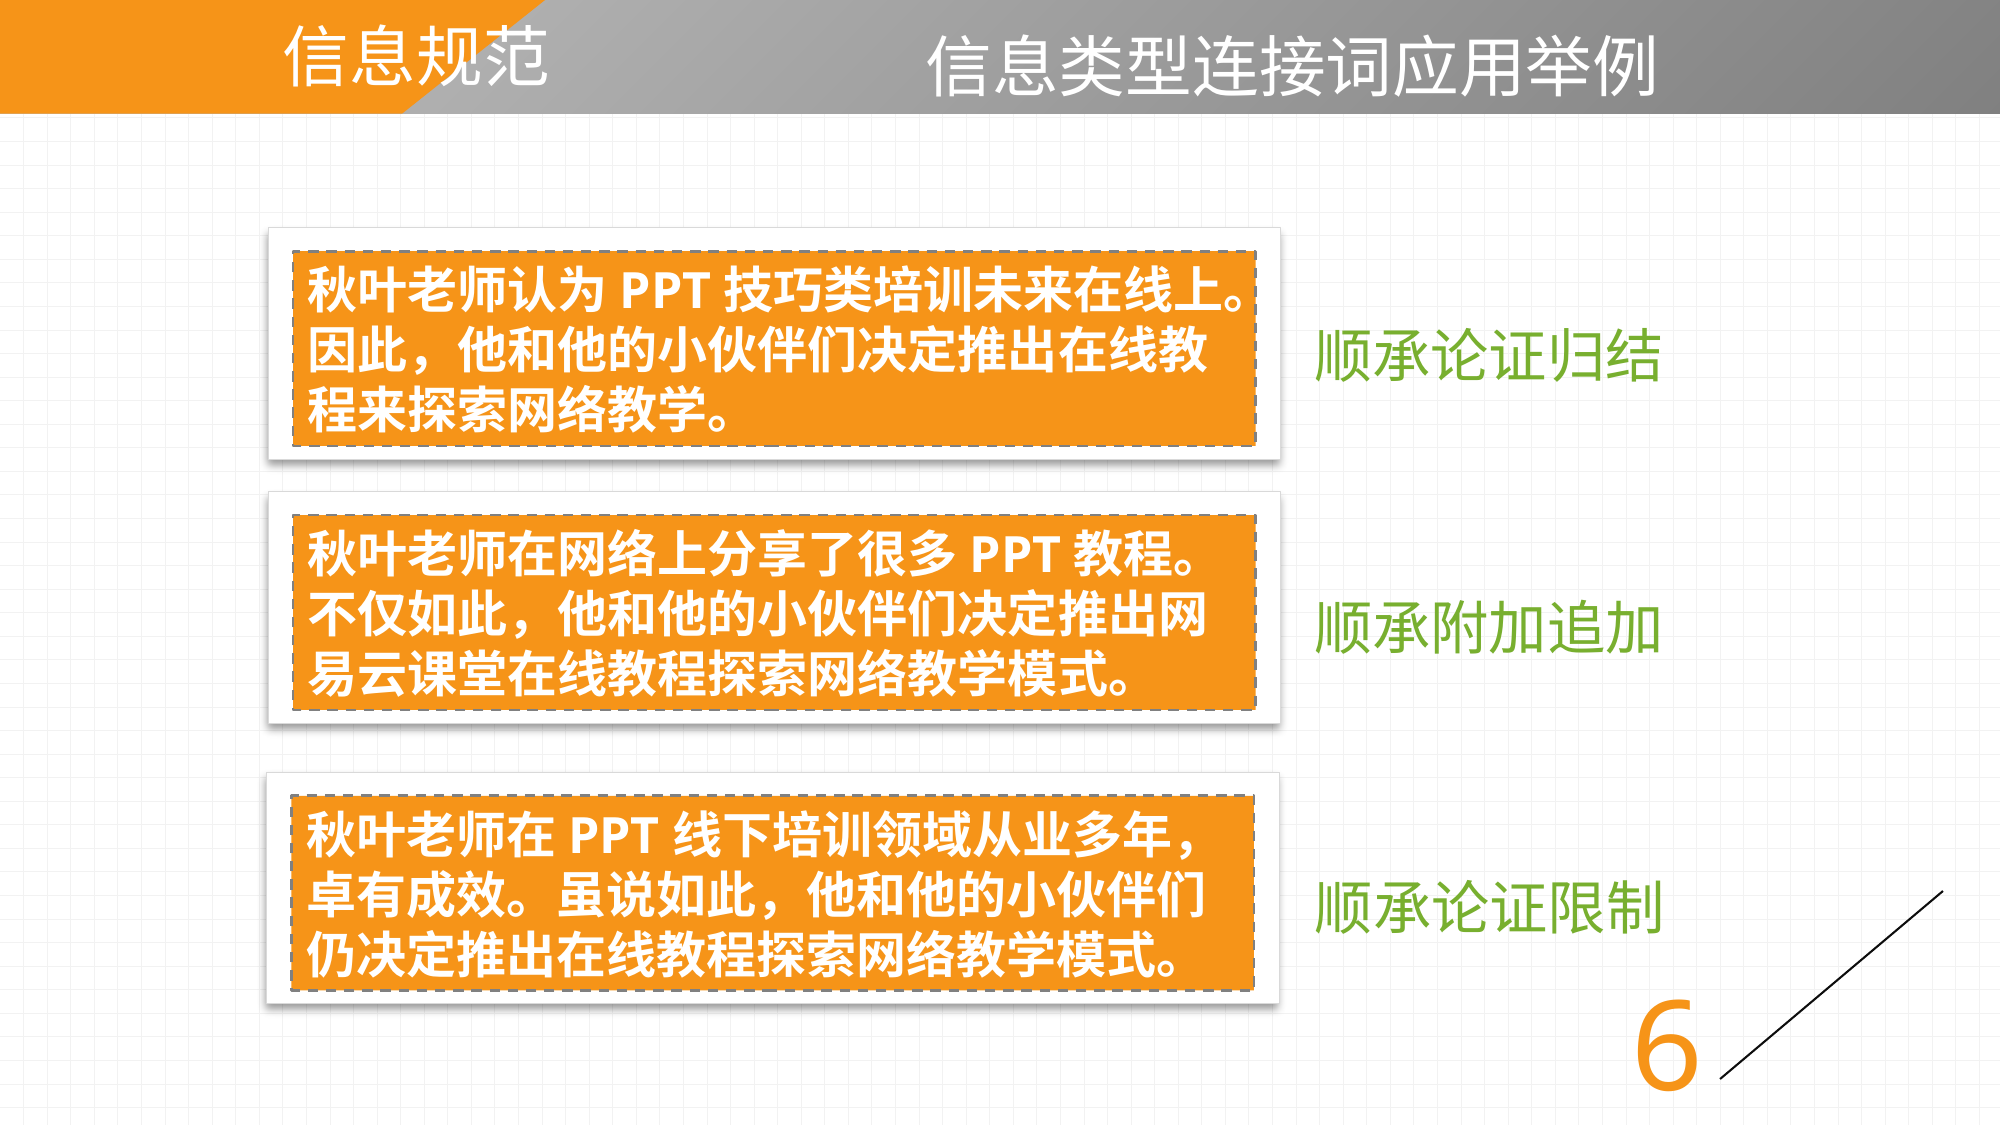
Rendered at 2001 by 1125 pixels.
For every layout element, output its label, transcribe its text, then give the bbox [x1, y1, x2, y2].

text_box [266, 771, 1280, 1004]
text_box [267, 227, 1281, 460]
text_box 信息类型连接词应用举例 [811, 17, 1675, 113]
text_box 6 [1617, 994, 1723, 1124]
text_box 顺承论证限制 [1300, 818, 2000, 994]
text_box 信息规范 [268, 7, 812, 103]
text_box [267, 491, 1281, 724]
text_box 顺承论证归结 [1299, 312, 2000, 397]
text_box 顺承附加追加 [1299, 583, 2000, 669]
